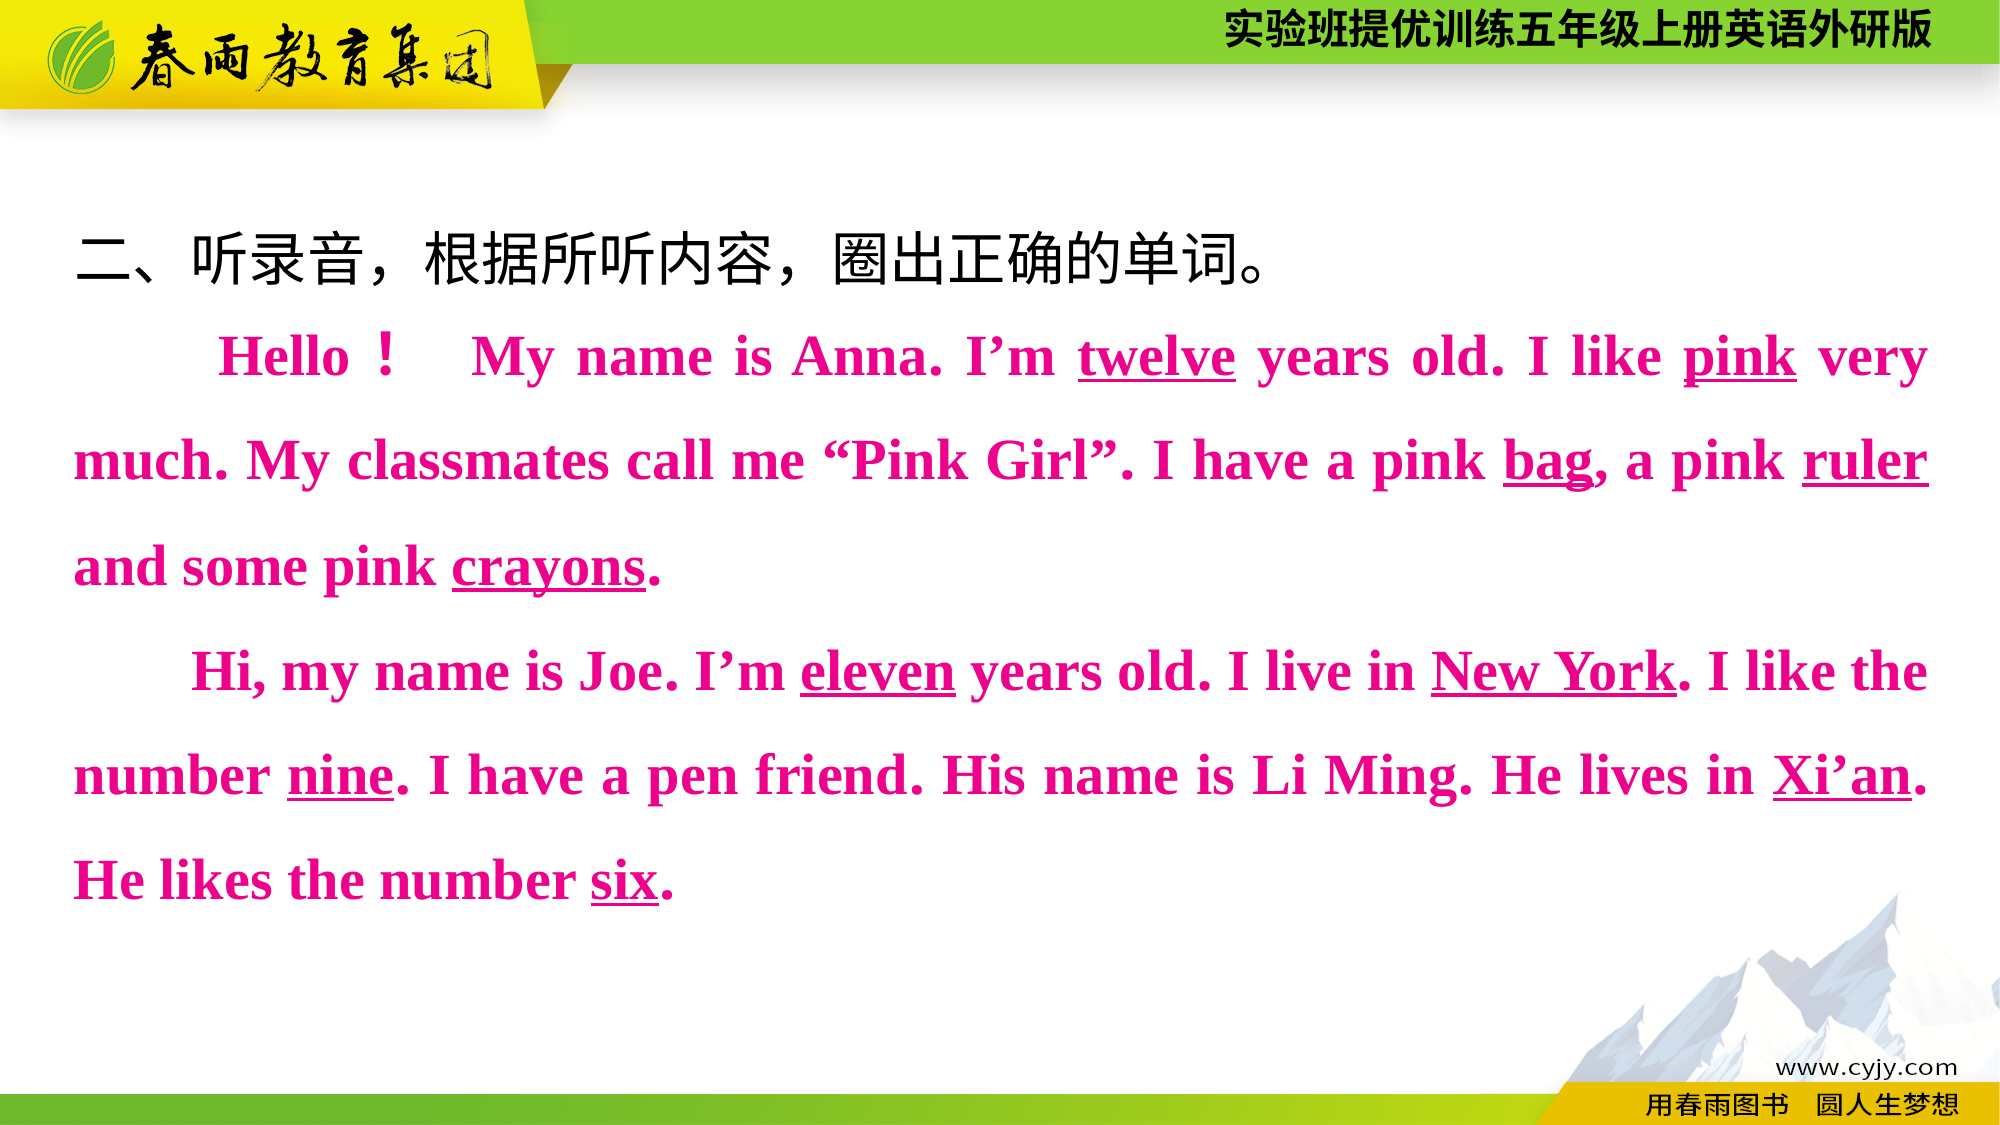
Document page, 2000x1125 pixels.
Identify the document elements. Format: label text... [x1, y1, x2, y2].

picture [0, 0, 2000, 1125]
text_box Hello！ My name is Anna. I’m twelve years old. I like pink very much. My classmates call me “Pink Girl”. I have a pink bag, a pink ruler and some pink crayons. Hi, my name is Joe. I’m eleven years old. I live in New York. I like the number nine. I have a pen friend. His name is Li Ming. He lives in Xi’an. He likes the number six. [59, 274, 1944, 919]
list 二、听录音，根据所听内容，圈出正确的单词。 [59, 179, 1944, 274]
